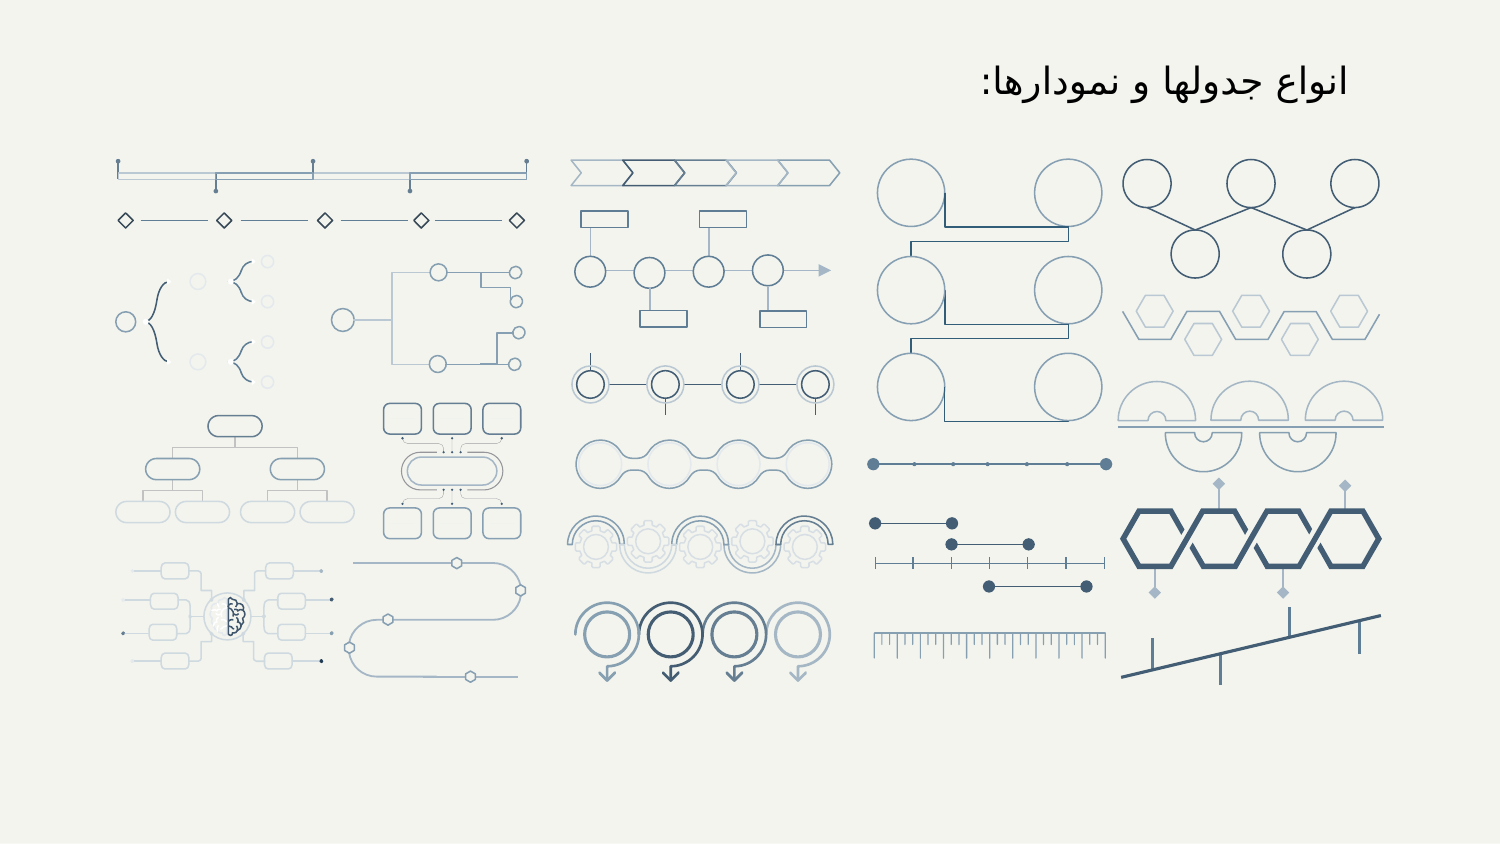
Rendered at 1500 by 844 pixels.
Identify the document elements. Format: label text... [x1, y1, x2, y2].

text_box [115, 255, 274, 389]
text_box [570, 159, 840, 186]
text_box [1120, 606, 1382, 685]
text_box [574, 210, 832, 328]
text_box انواع جدولها و نمودارها: [99, 41, 1365, 121]
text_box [872, 461, 1107, 467]
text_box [383, 403, 522, 539]
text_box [573, 439, 833, 489]
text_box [344, 557, 526, 683]
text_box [975, 596, 1004, 762]
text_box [571, 352, 835, 415]
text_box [120, 562, 334, 670]
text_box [1122, 159, 1380, 279]
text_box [115, 158, 530, 194]
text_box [1119, 483, 1383, 593]
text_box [573, 601, 832, 683]
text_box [874, 523, 1105, 587]
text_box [1122, 295, 1380, 356]
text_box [117, 212, 525, 229]
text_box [877, 158, 1103, 421]
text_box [1117, 380, 1385, 473]
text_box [115, 415, 355, 523]
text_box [567, 515, 834, 574]
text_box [331, 263, 526, 373]
